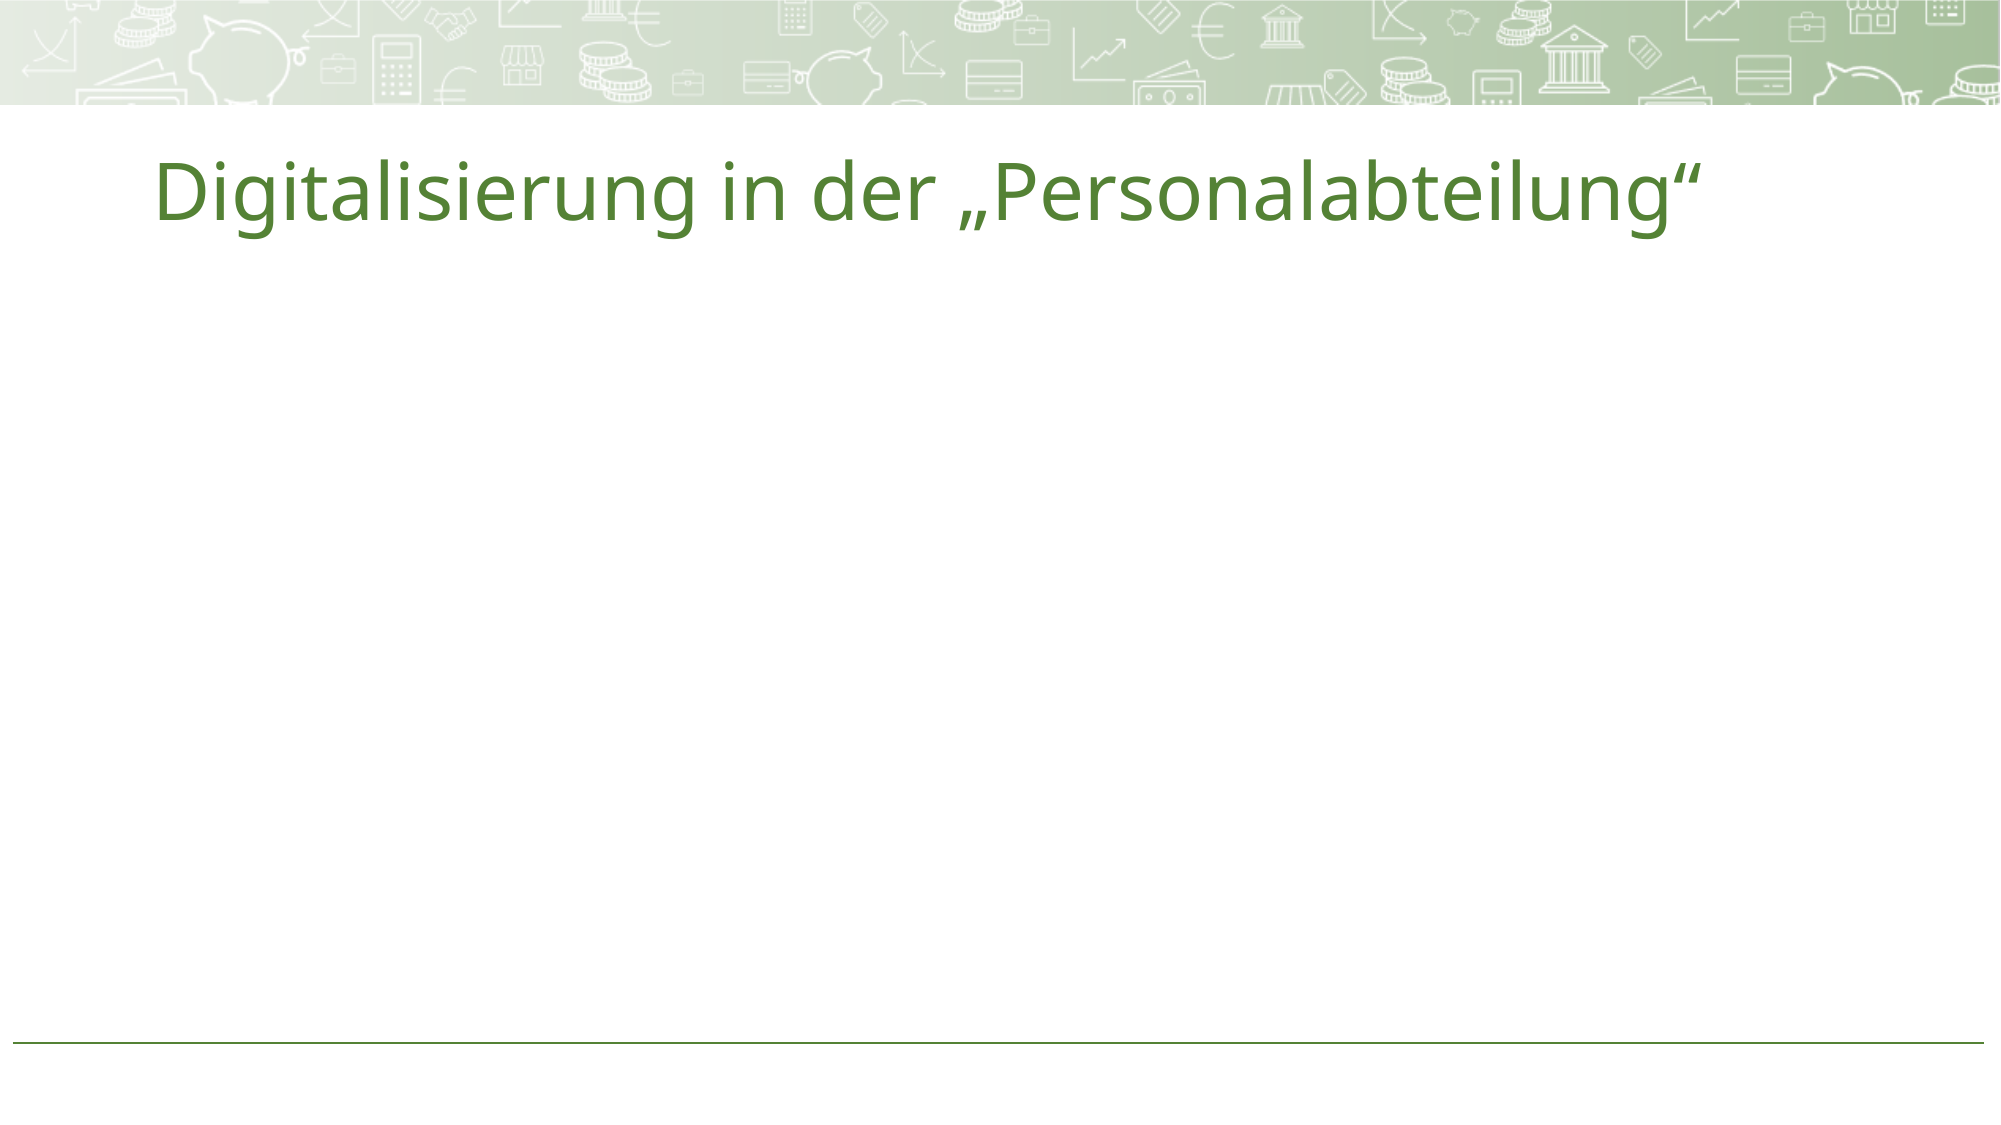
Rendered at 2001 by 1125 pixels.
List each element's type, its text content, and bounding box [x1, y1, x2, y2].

picture [0, 0, 2000, 105]
title Digitalisierung in der „Personalabteilung“ [137, 111, 1863, 278]
